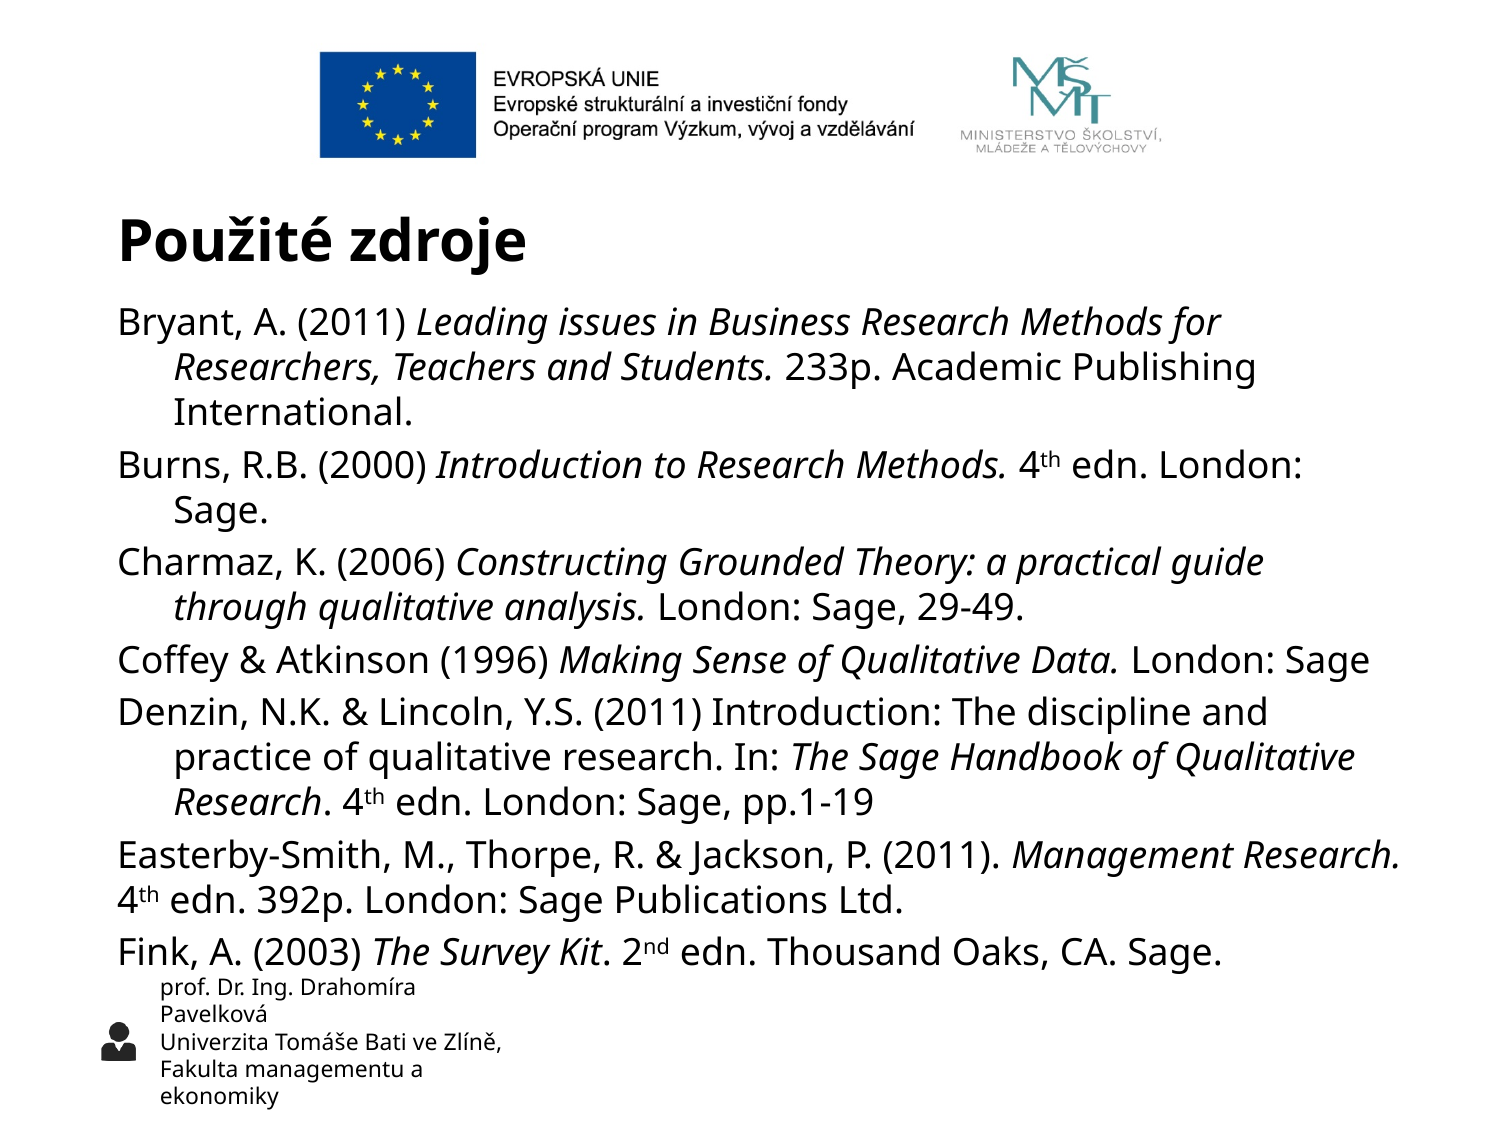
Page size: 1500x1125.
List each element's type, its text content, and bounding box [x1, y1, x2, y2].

title Použité zdroje [101, 184, 1425, 291]
footer prof. Dr. Ing. Drahomíra Pavelková Univerzita Tomáše Bati ve Zlíně, Fakulta managementu a ekonomiky [145, 999, 526, 1083]
picture [101, 1021, 136, 1062]
picture [267, 0, 1213, 210]
list Bryant, A. (2011) Leading issues in Business Research Methods for Researchers, Teachers and Students. 233p. Academic Publishing International. Burns, R.B. (2000) Introduction to Research Methods. 4th edn. London: Sage. Charmaz, K. (2006) Constructing Grounded Theory: a practical guide through qualitative analysis. London: Sage, 29-49. Coffey & Atkinson (1996) Making Sense of Qualitative Data. London: Sage Denzin, N.K. & Lincoln, Y.S. (2011) Introduction: The discipline and practice of qualitative research. In: The Sage Handbook of Qualitative Research. 4th edn. London: Sage, pp.1-19 Easterby-Smith, M., Thorpe, R. & Jackson, P. (2011). Management Research. 4th edn. 392p. London: Sage Publications Ltd. Fink, A. (2003) The Survey Kit. 2nd edn. Thousand Oaks, CA. Sage. [101, 290, 1423, 1023]
